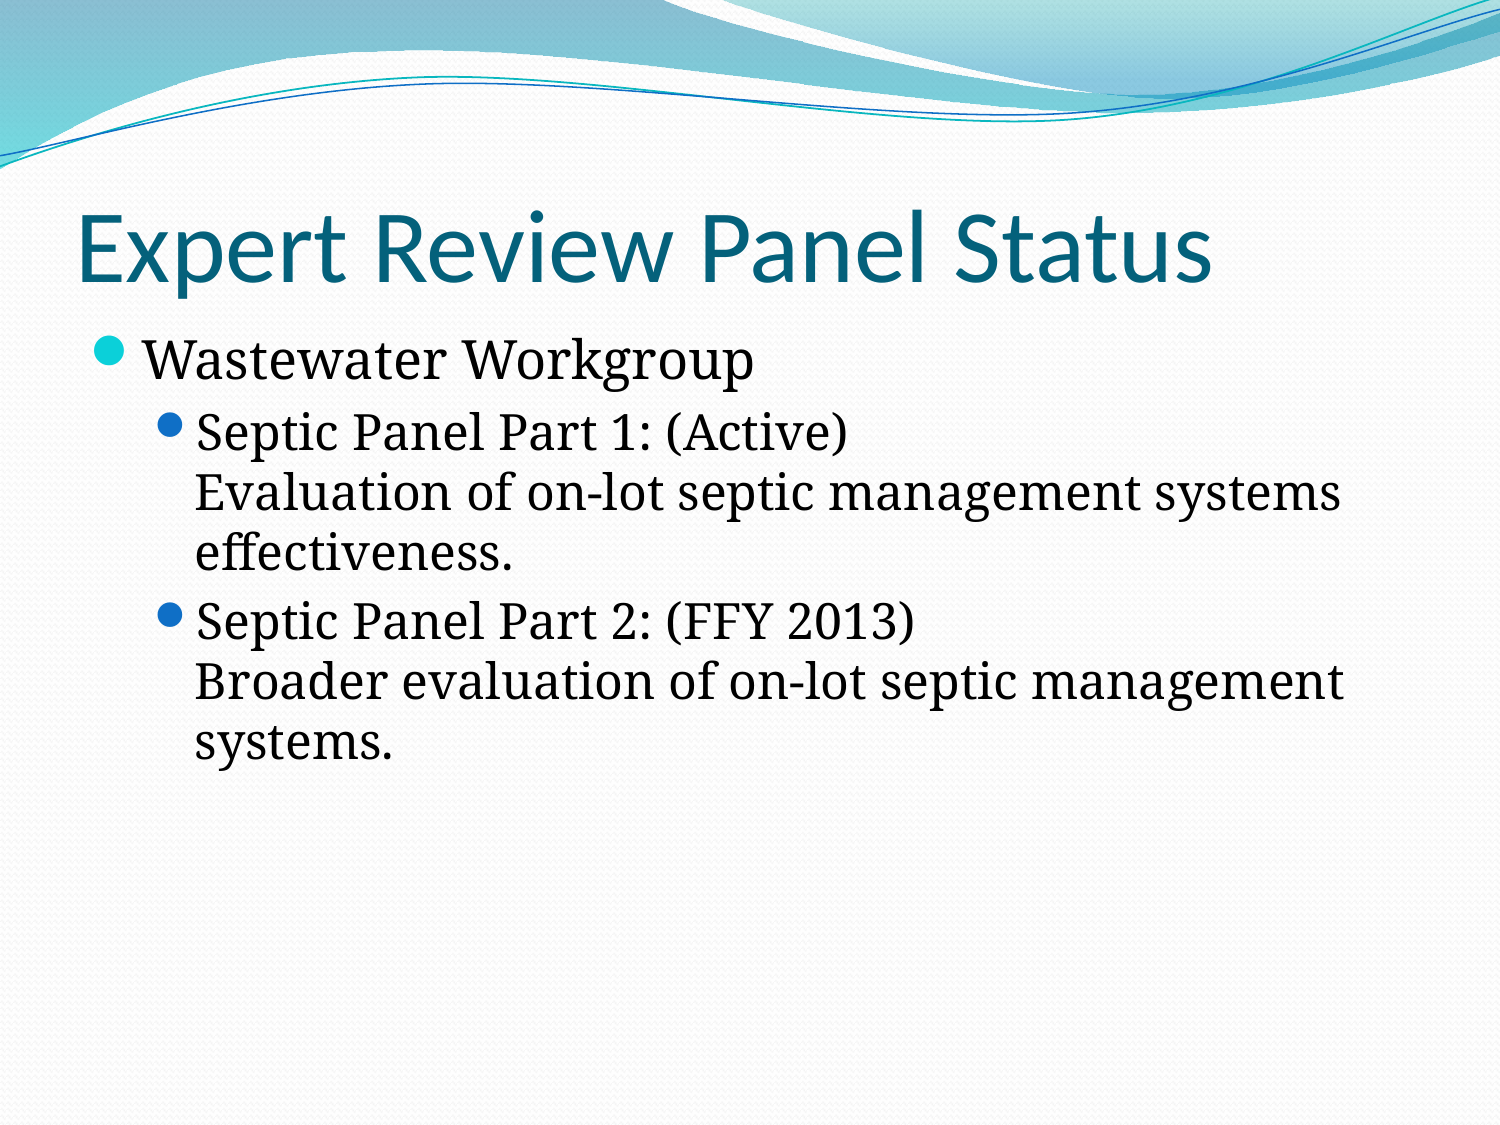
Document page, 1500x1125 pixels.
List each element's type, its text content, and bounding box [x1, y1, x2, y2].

list Wastewater Workgroup Septic Panel Part 1: (Active) Evaluation of on-lot septic management systems effectiveness. Septic Panel Part 2: (FFY 2013) Broader evaluation of on-lot septic management systems. [75, 317, 1425, 1100]
title Expert Review Panel Status [75, 115, 1425, 303]
